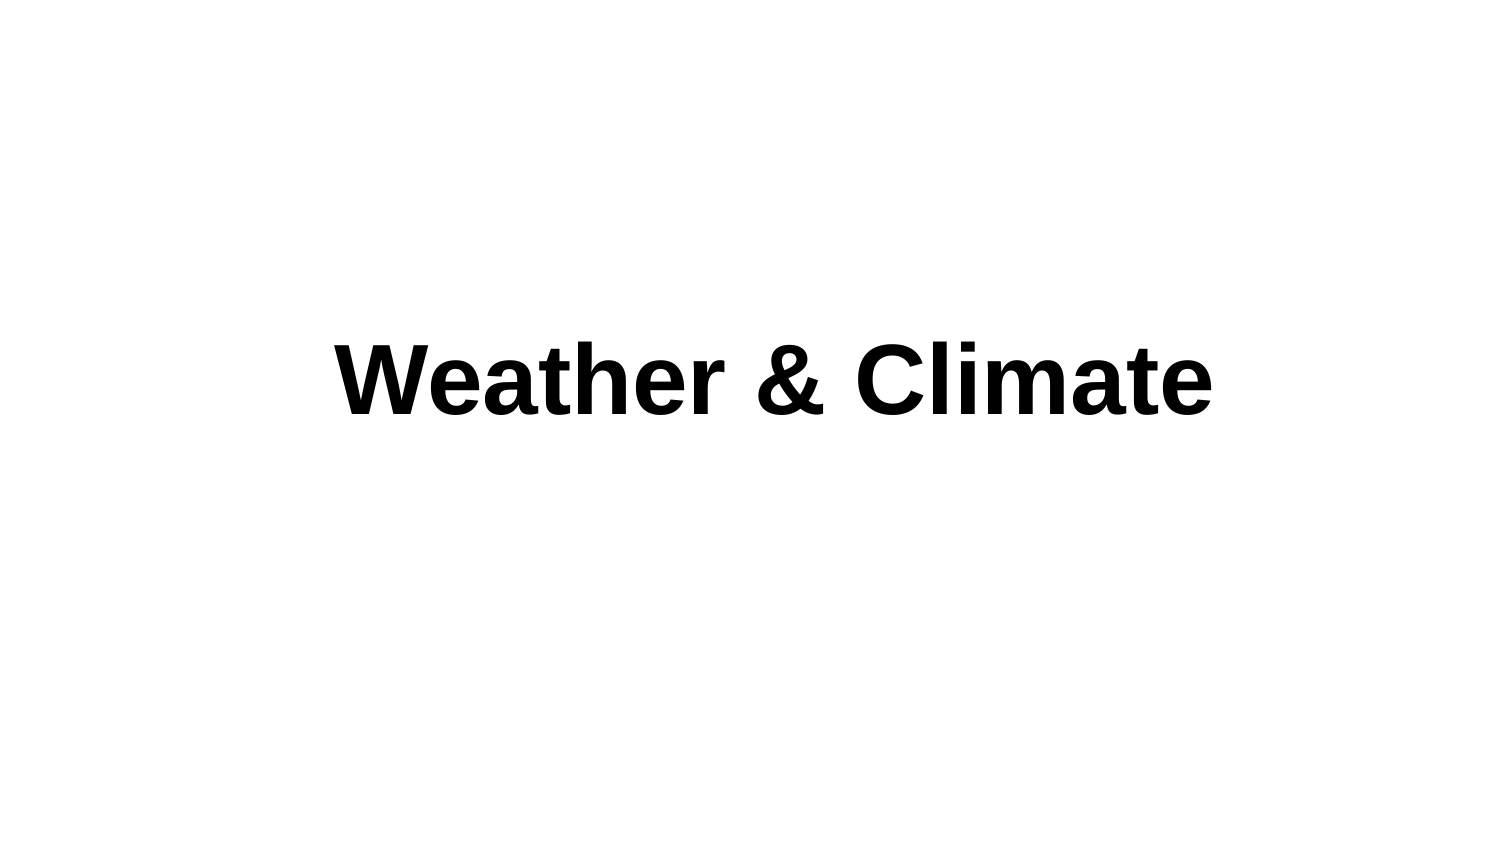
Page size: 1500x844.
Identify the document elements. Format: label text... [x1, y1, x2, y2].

title Weather & Climate [112, 259, 1388, 450]
